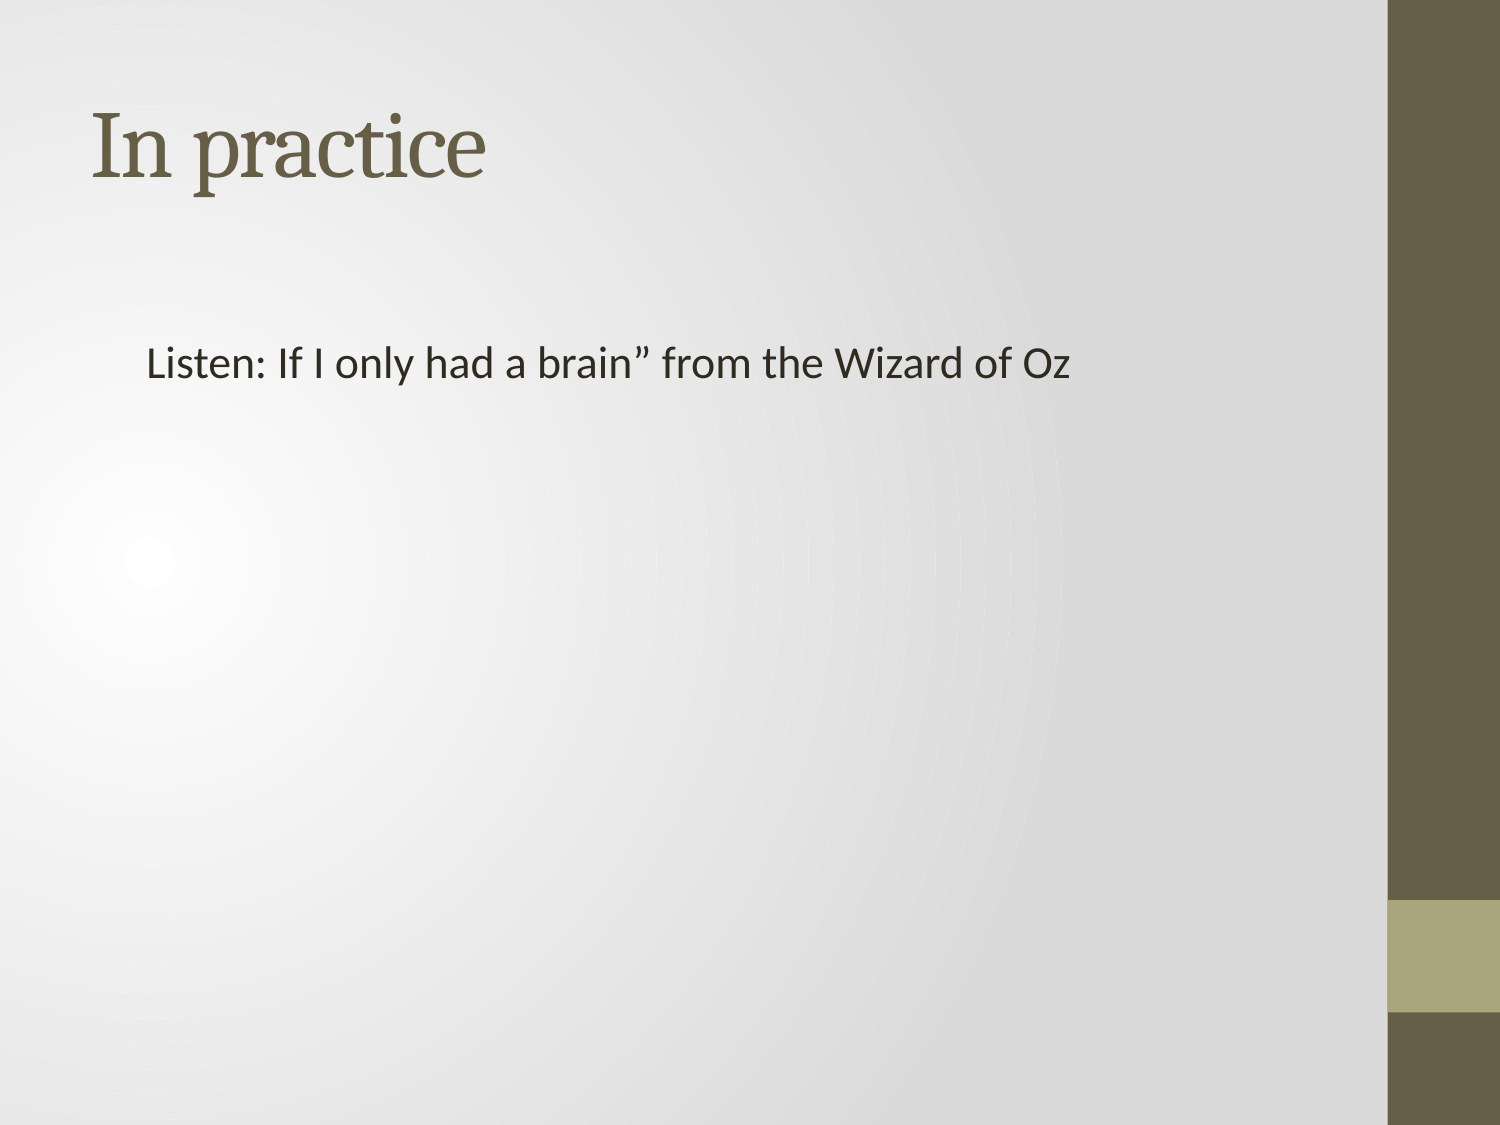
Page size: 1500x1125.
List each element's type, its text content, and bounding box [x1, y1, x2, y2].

list Listen: If I only had a brain” from the Wizard of Oz [112, 324, 1388, 788]
title In practice [75, 45, 1325, 233]
